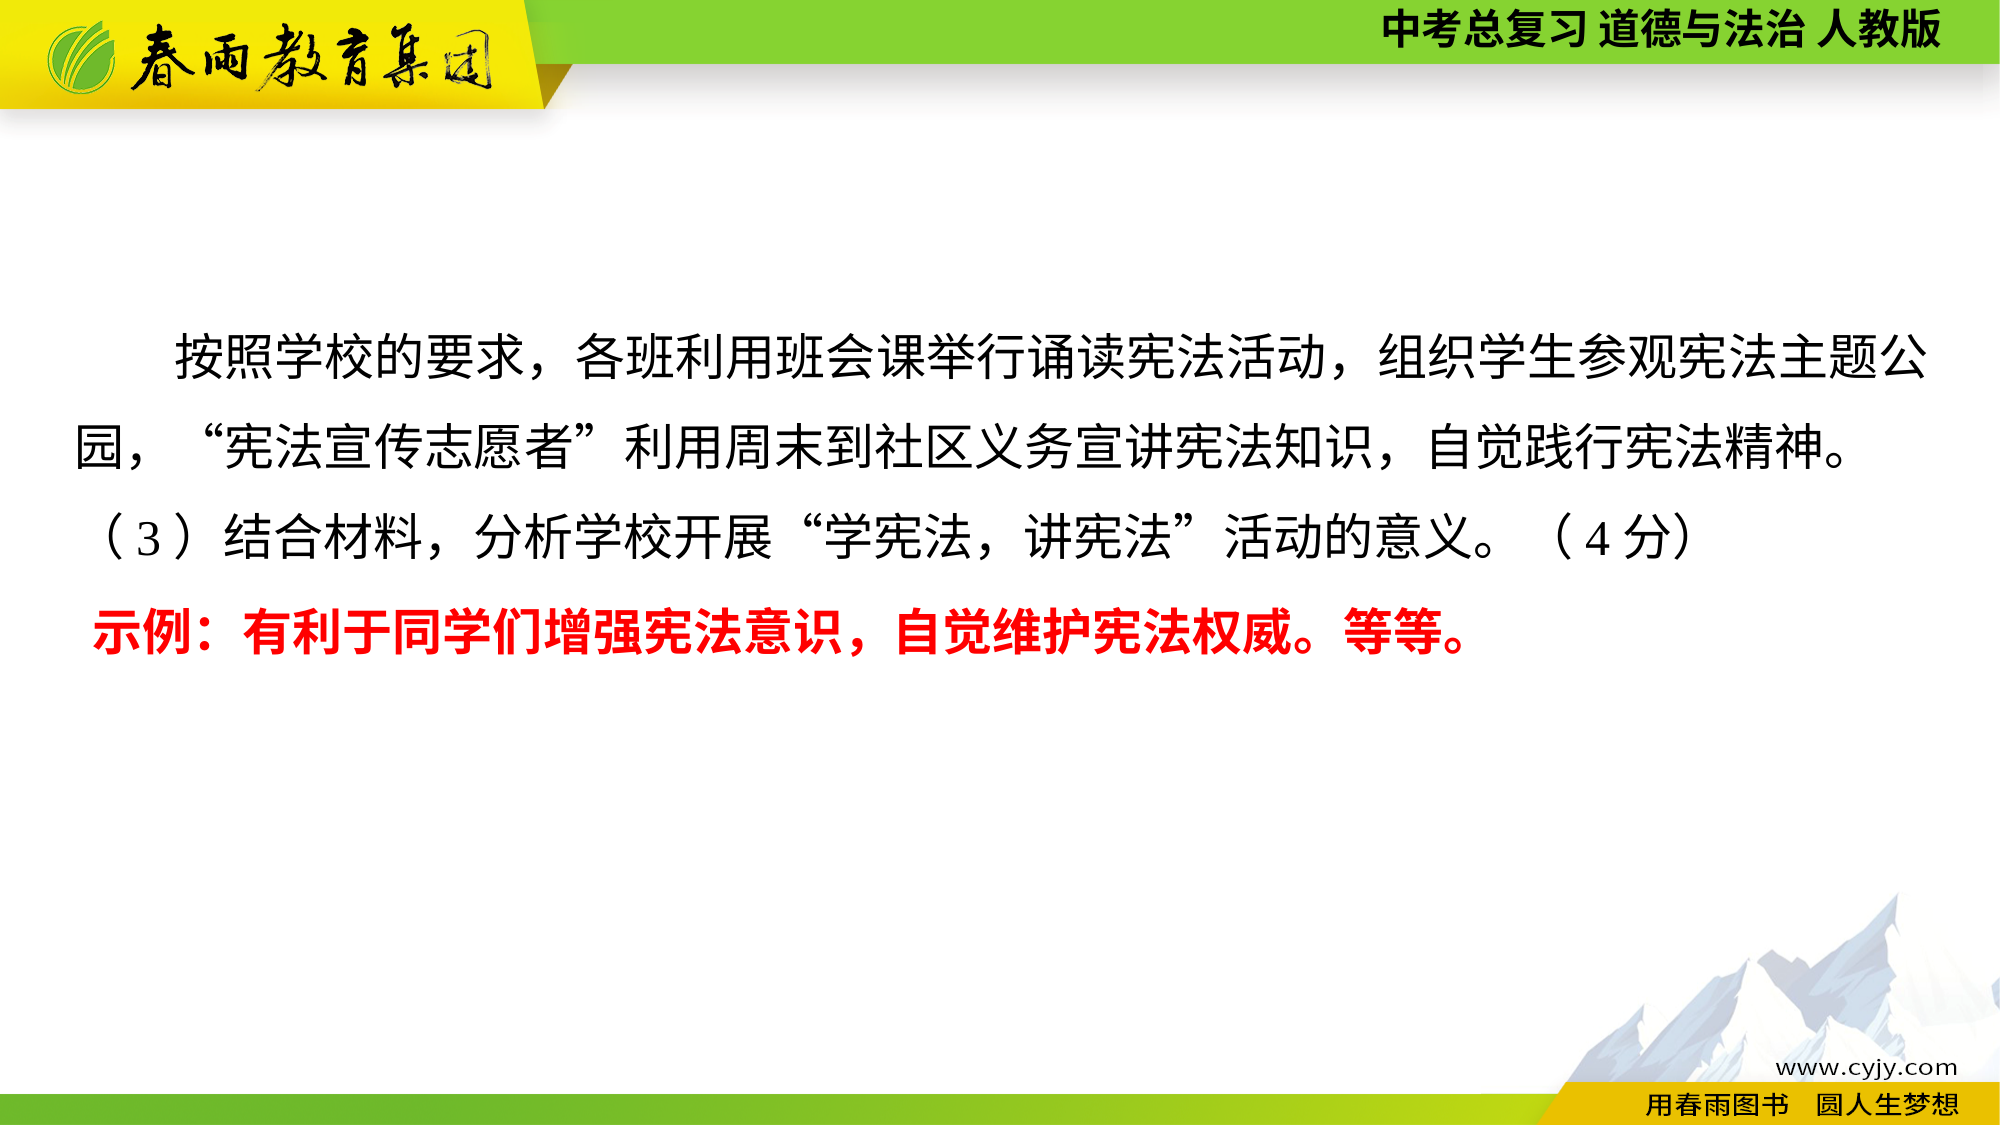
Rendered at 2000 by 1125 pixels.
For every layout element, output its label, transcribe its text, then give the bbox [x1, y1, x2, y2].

picture [0, 0, 2000, 1125]
list 按照学校的要求，各班利用班会课举行诵读宪法活动，组织学生参观宪法主题公园，“宪法宣传志愿者”利用周末到社区义务宣讲宪法知识，自觉践行宪法精神。 （3）结合材料，分析学校开展“学宪法，讲宪法”活动的意义。（4分） [59, 287, 1944, 564]
text_box 示例：有利于同学们增强宪法意识，自觉维护宪法权威。等等。 [78, 562, 1922, 668]
